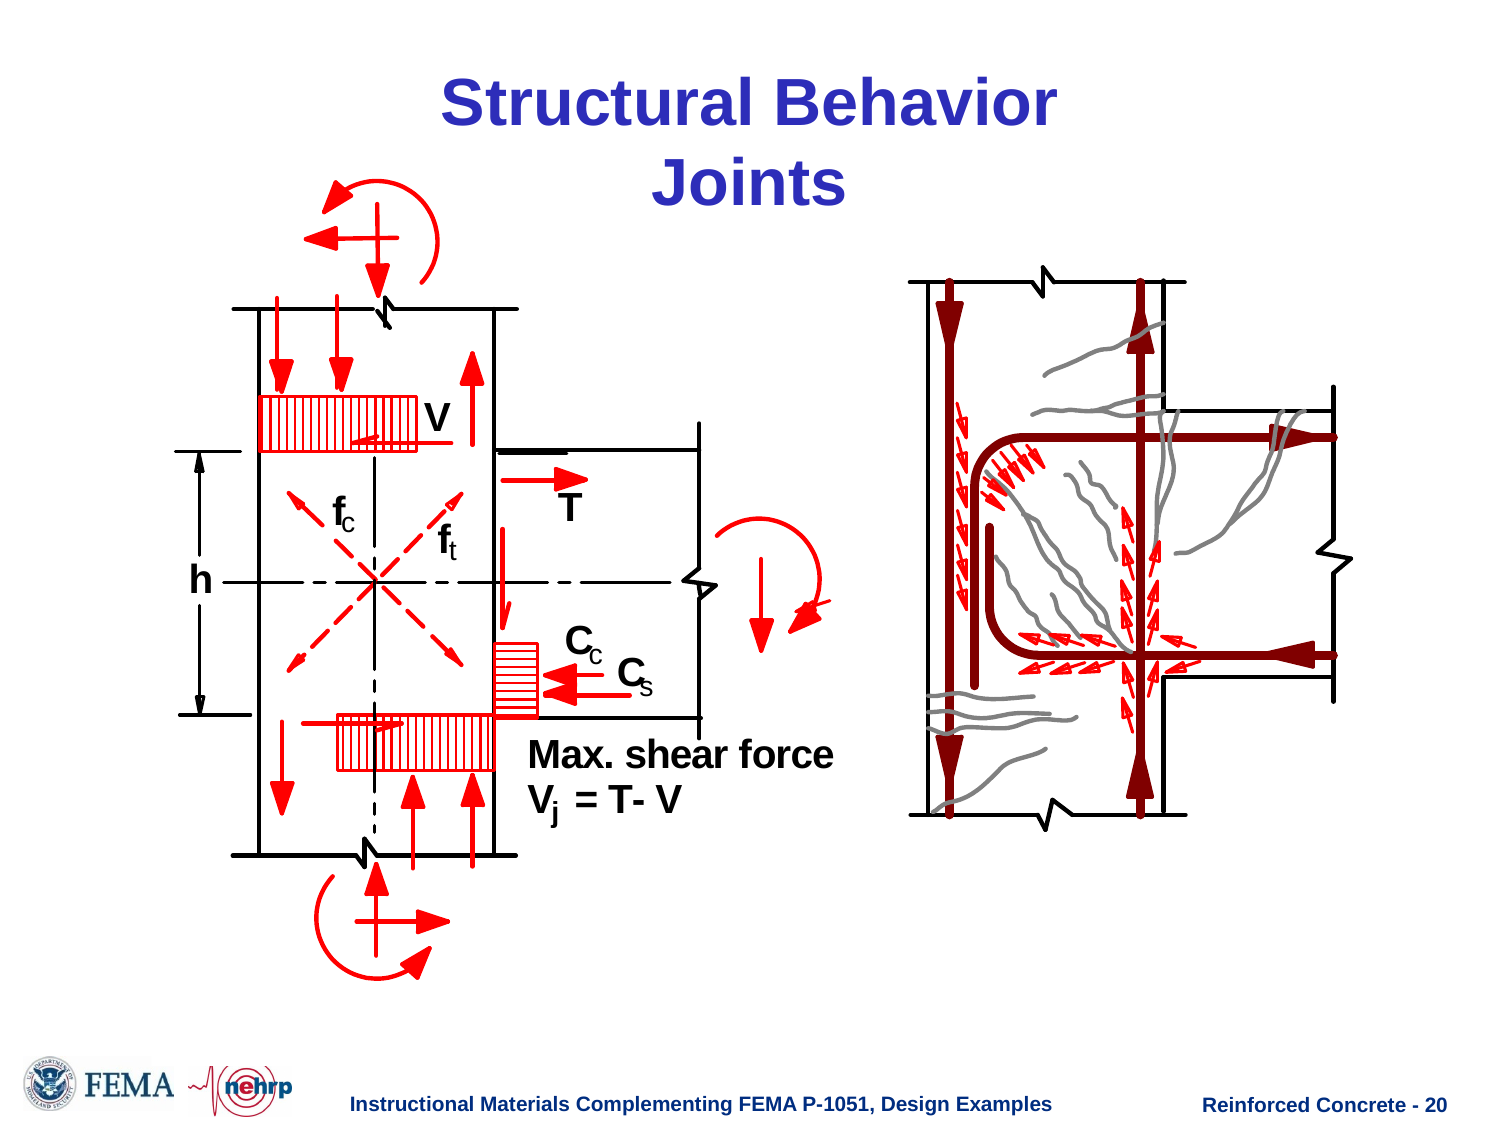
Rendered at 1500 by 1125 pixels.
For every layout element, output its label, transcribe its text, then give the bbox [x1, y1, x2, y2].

footer Instructional Materials Complementing FEMA P-1051, Design Examples [334, 1087, 1104, 1124]
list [150, 164, 1444, 1066]
title Structural Behavior Joints [74, 44, 1426, 233]
picture [188, 1066, 292, 1117]
picture [23, 1056, 174, 1111]
